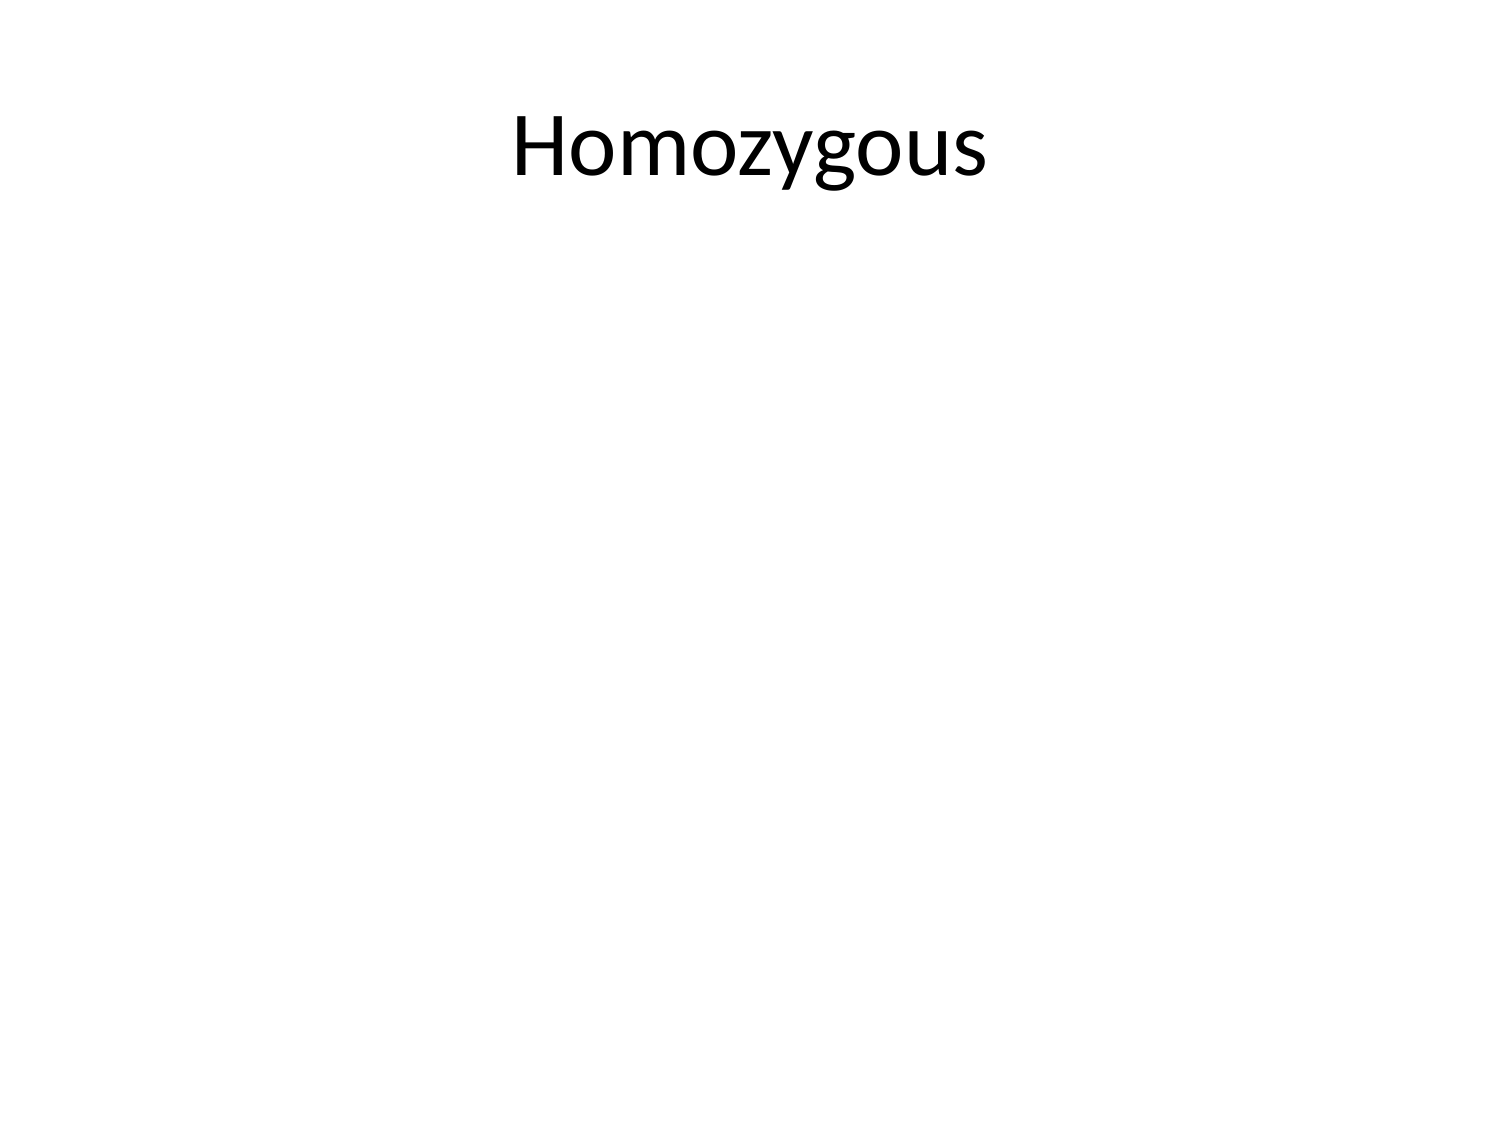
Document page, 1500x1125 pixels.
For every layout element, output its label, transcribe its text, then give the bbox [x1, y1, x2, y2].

title Homozygous [75, 45, 1425, 233]
